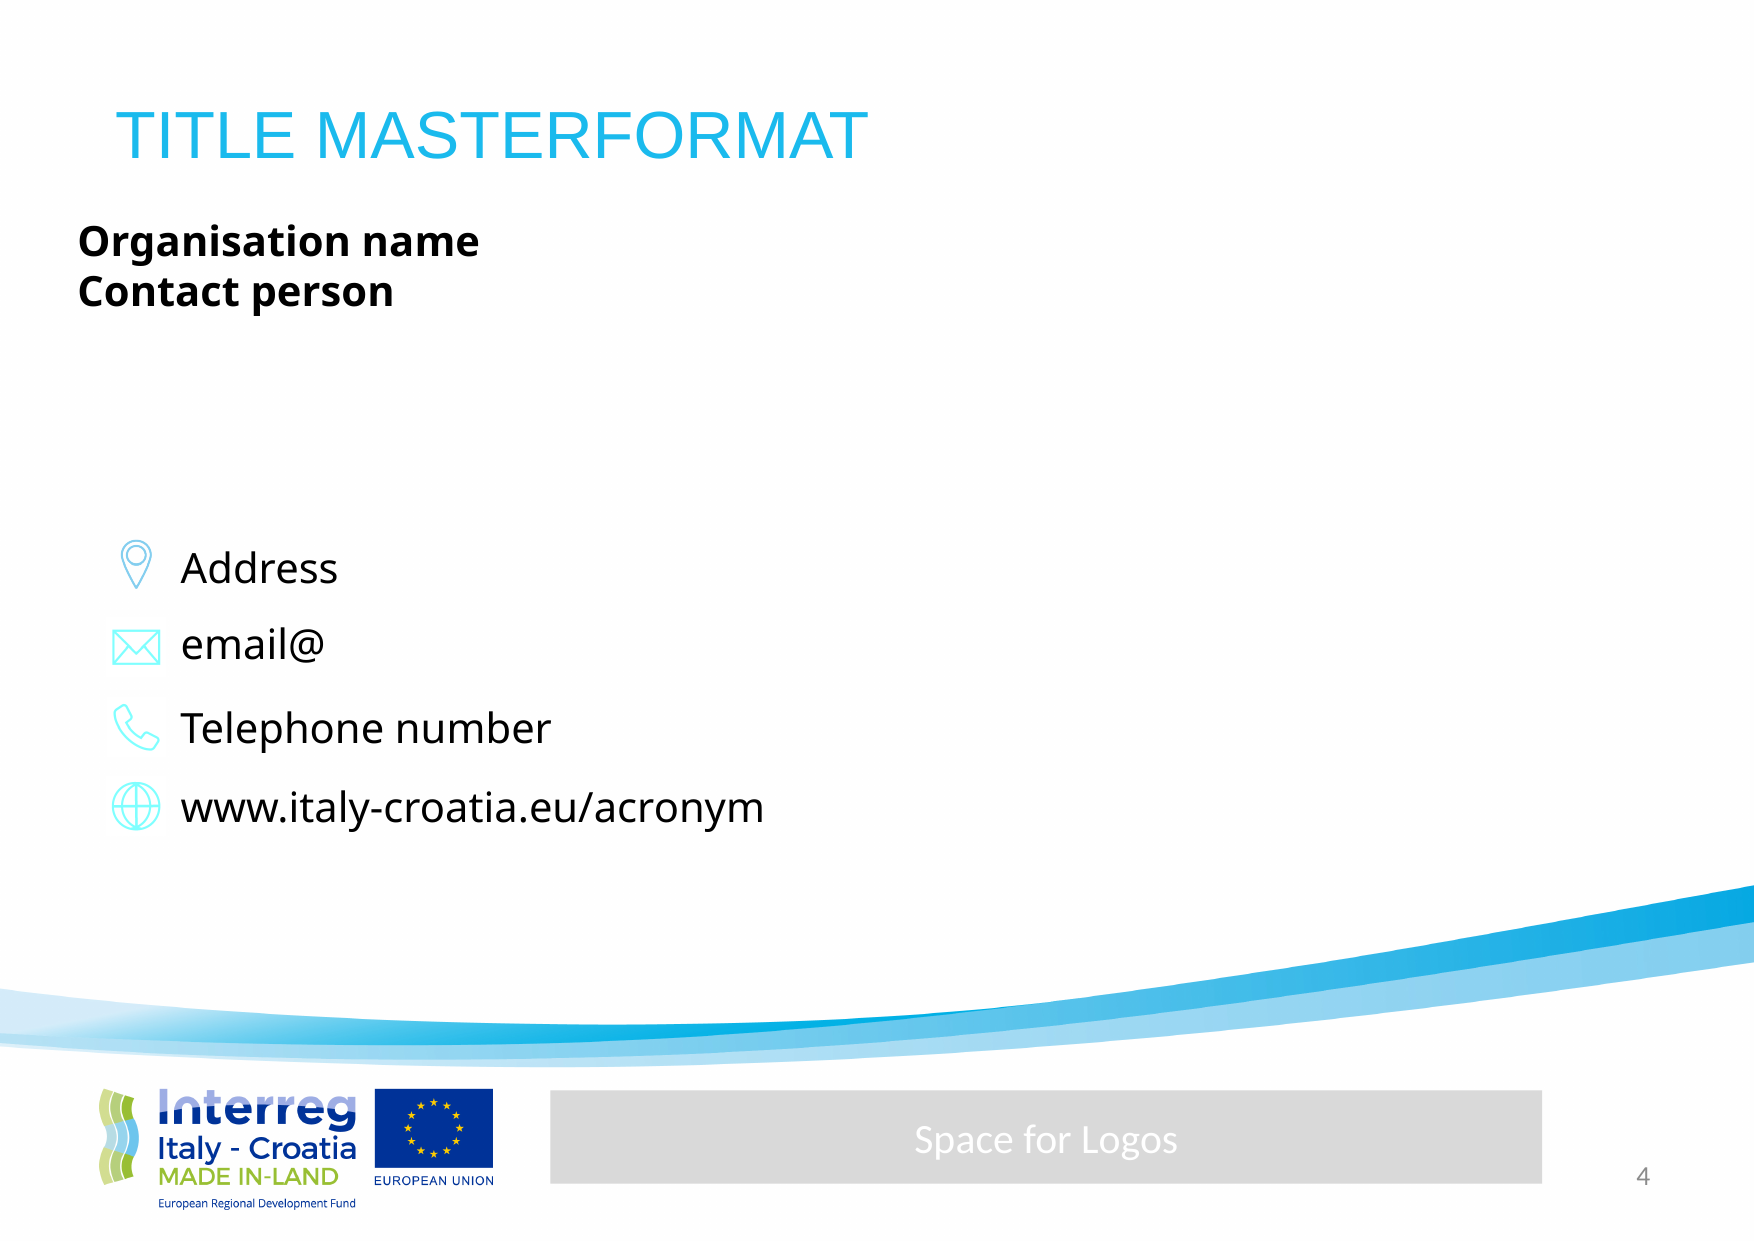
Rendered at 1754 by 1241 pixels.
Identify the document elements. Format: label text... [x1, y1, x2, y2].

slide_number 4 [1607, 1141, 1666, 1208]
text_box Address [165, 534, 1194, 600]
text_box Telephone number [165, 694, 1194, 760]
text_box email@ [165, 610, 1194, 676]
text_box TITLE MASTERFORMAT [97, 83, 1656, 181]
picture [0, 0, 1754, 1241]
text_box Space for Logos [549, 1089, 1543, 1185]
text_box www.italy-croatia.eu/acronym [165, 772, 1194, 838]
text_box Organisation name Contact person [62, 206, 496, 322]
